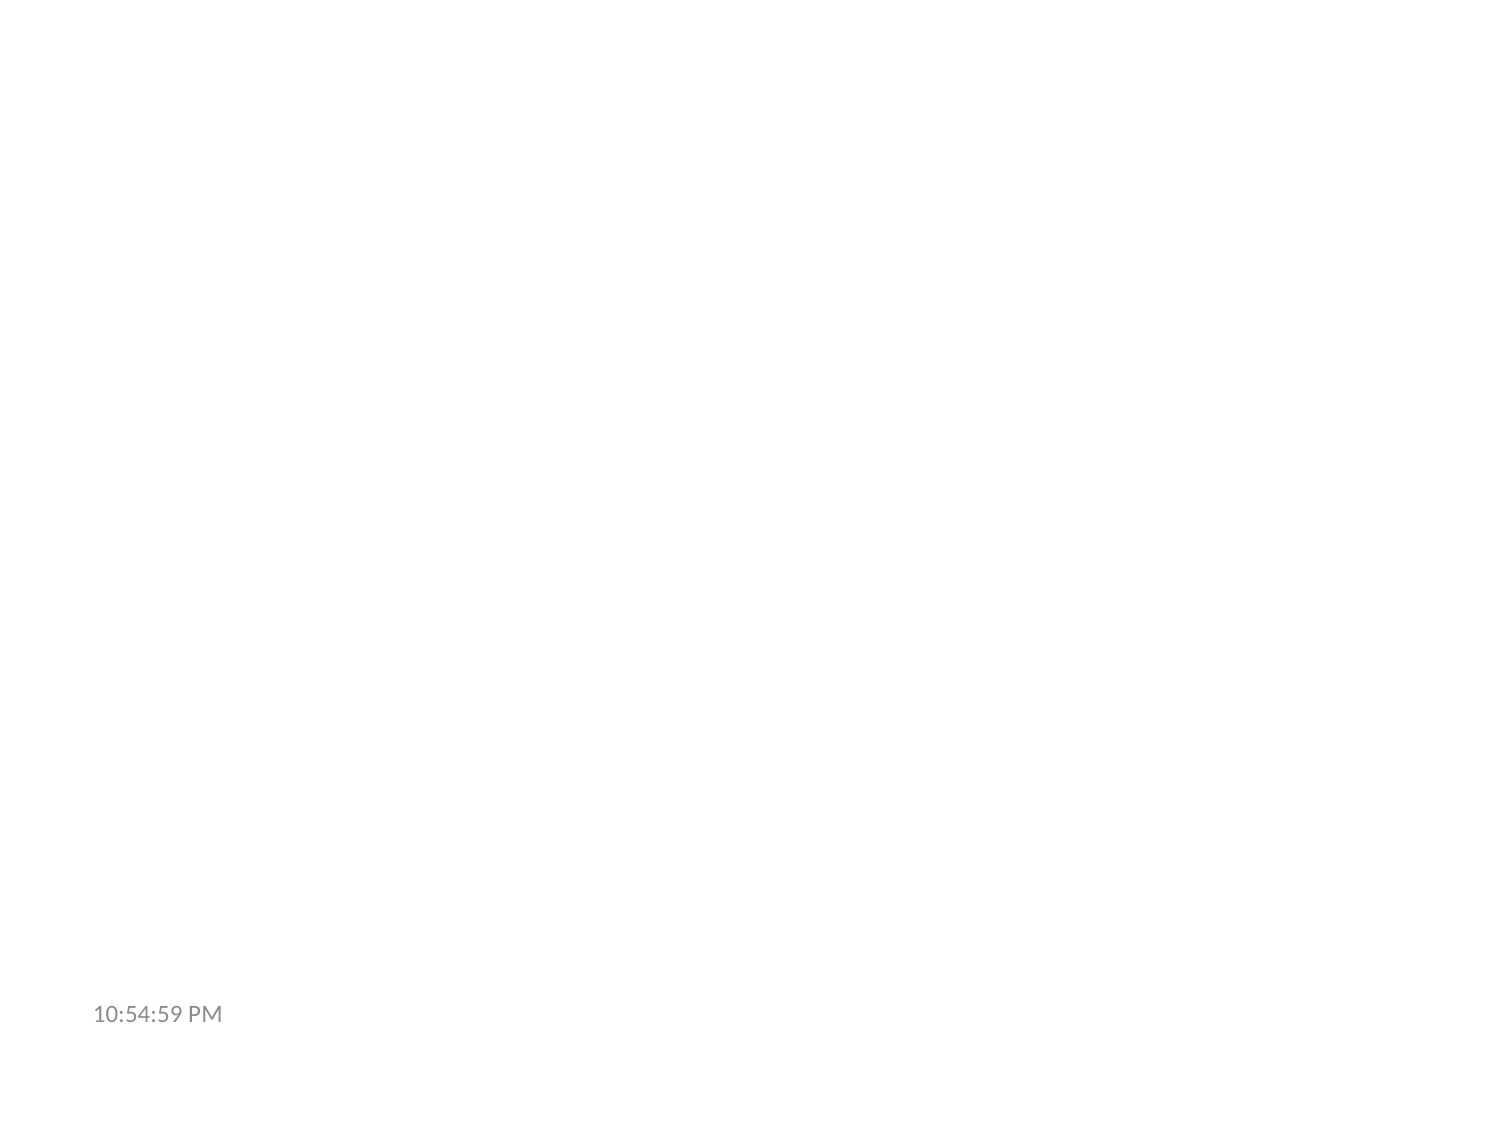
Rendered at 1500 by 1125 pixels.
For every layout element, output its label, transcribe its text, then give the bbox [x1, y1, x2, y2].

text_box 3:35:09 PM [77, 982, 428, 1043]
